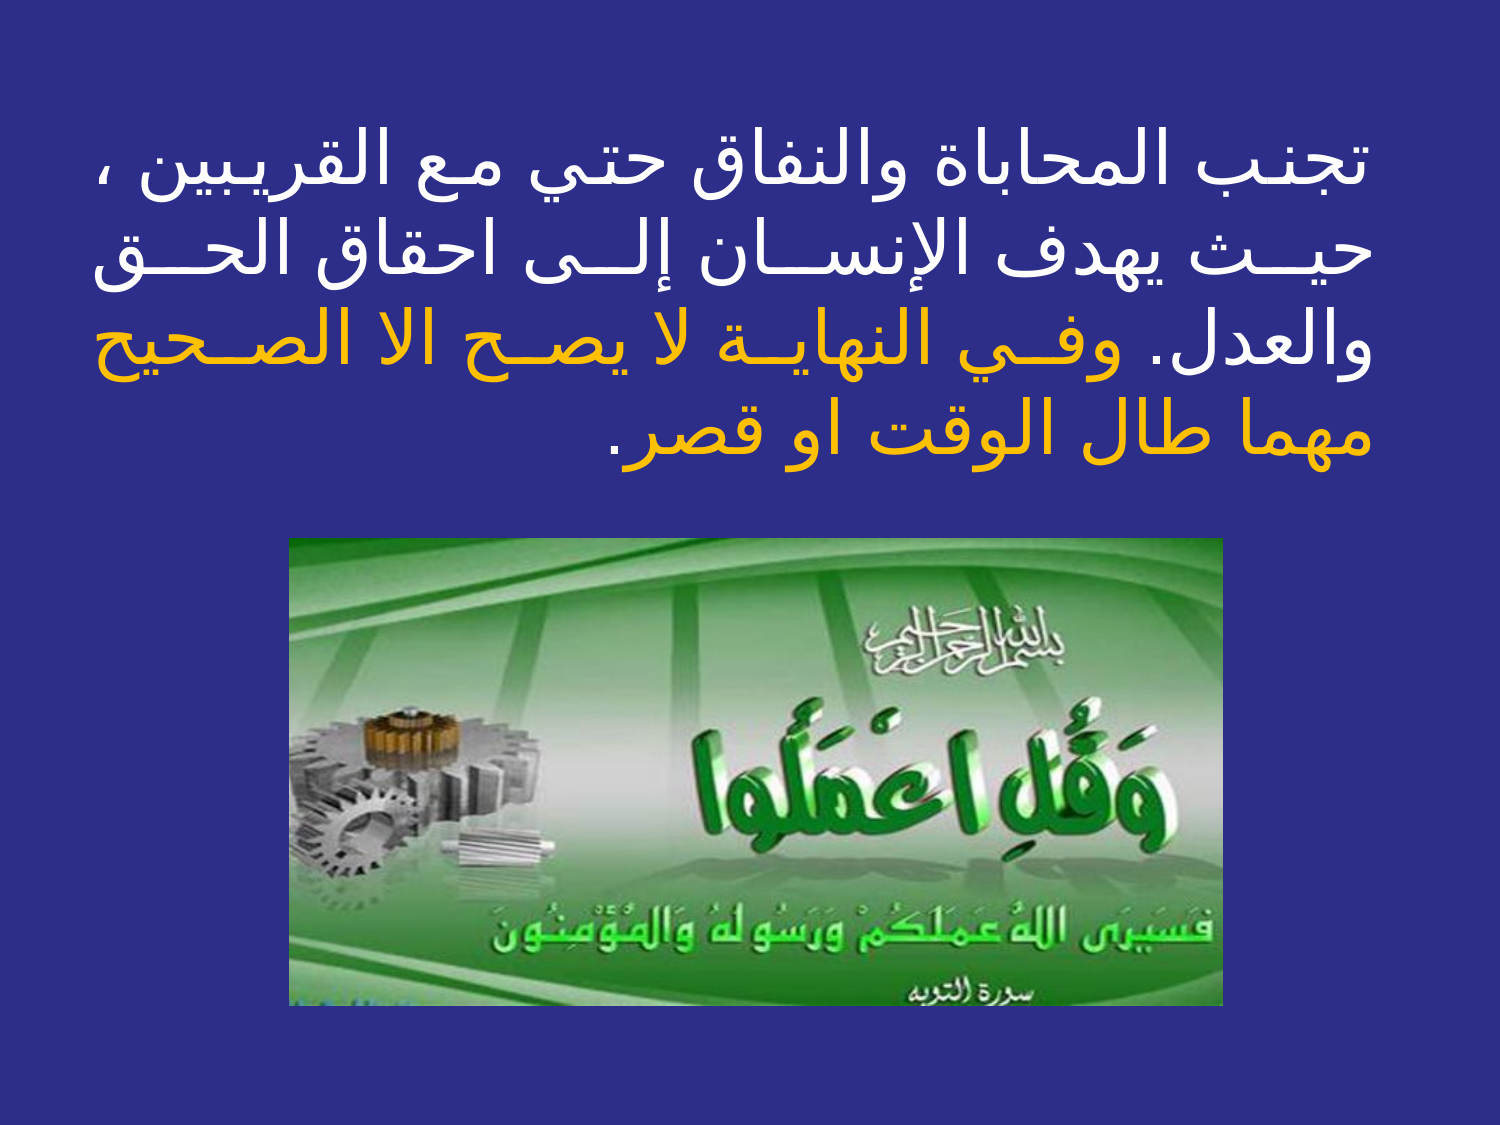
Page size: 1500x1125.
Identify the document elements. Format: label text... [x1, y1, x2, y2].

picture [288, 538, 1223, 1006]
list تجنب المحاباة والنفاق حتي مع القريبين ، حيث يهدف الإنسان إلى احقاق الحق والعدل. وفي النهاية لا يصح الا الصحيح مهما طال الوقت او قصر. [76, 101, 1449, 421]
